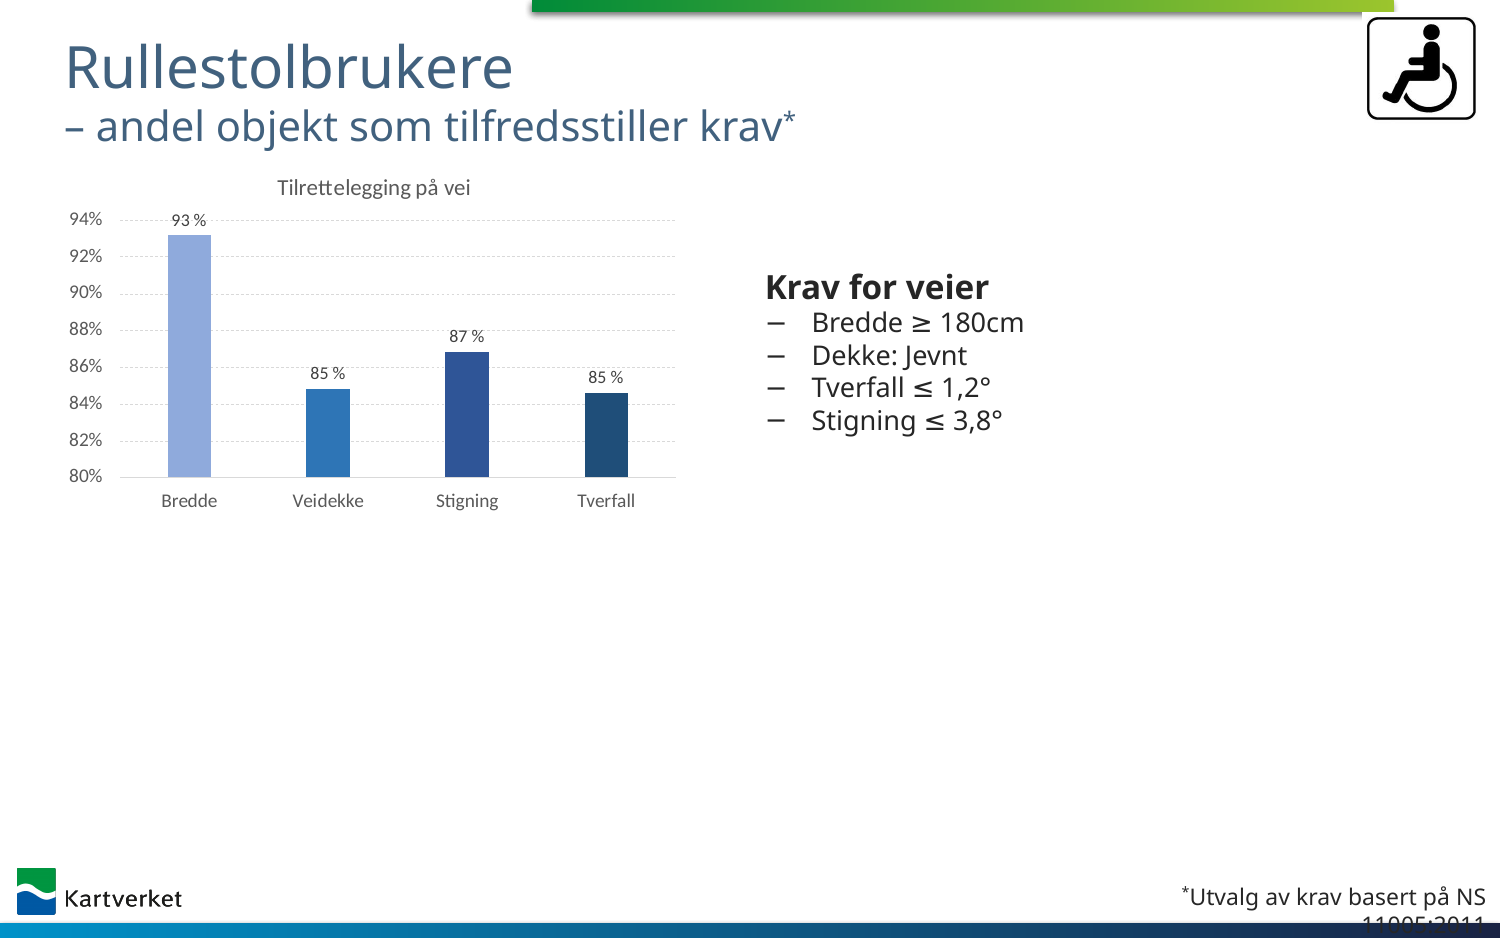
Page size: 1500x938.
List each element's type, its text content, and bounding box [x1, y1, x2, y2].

text_box Krav for veier Bredde ≥ 180cm Dekke: Jevnt Tverfall ≤ 1,2° Stigning ≤ 3,8° [750, 258, 1234, 444]
text_box *Utvalg av krav basert på NS 11005:2011 [1068, 873, 1500, 938]
picture [1362, 12, 1481, 126]
picture [62, 166, 687, 519]
text_box Rullestolbrukere – andel objekt som tilfredsstiller krav* [49, 25, 1431, 158]
